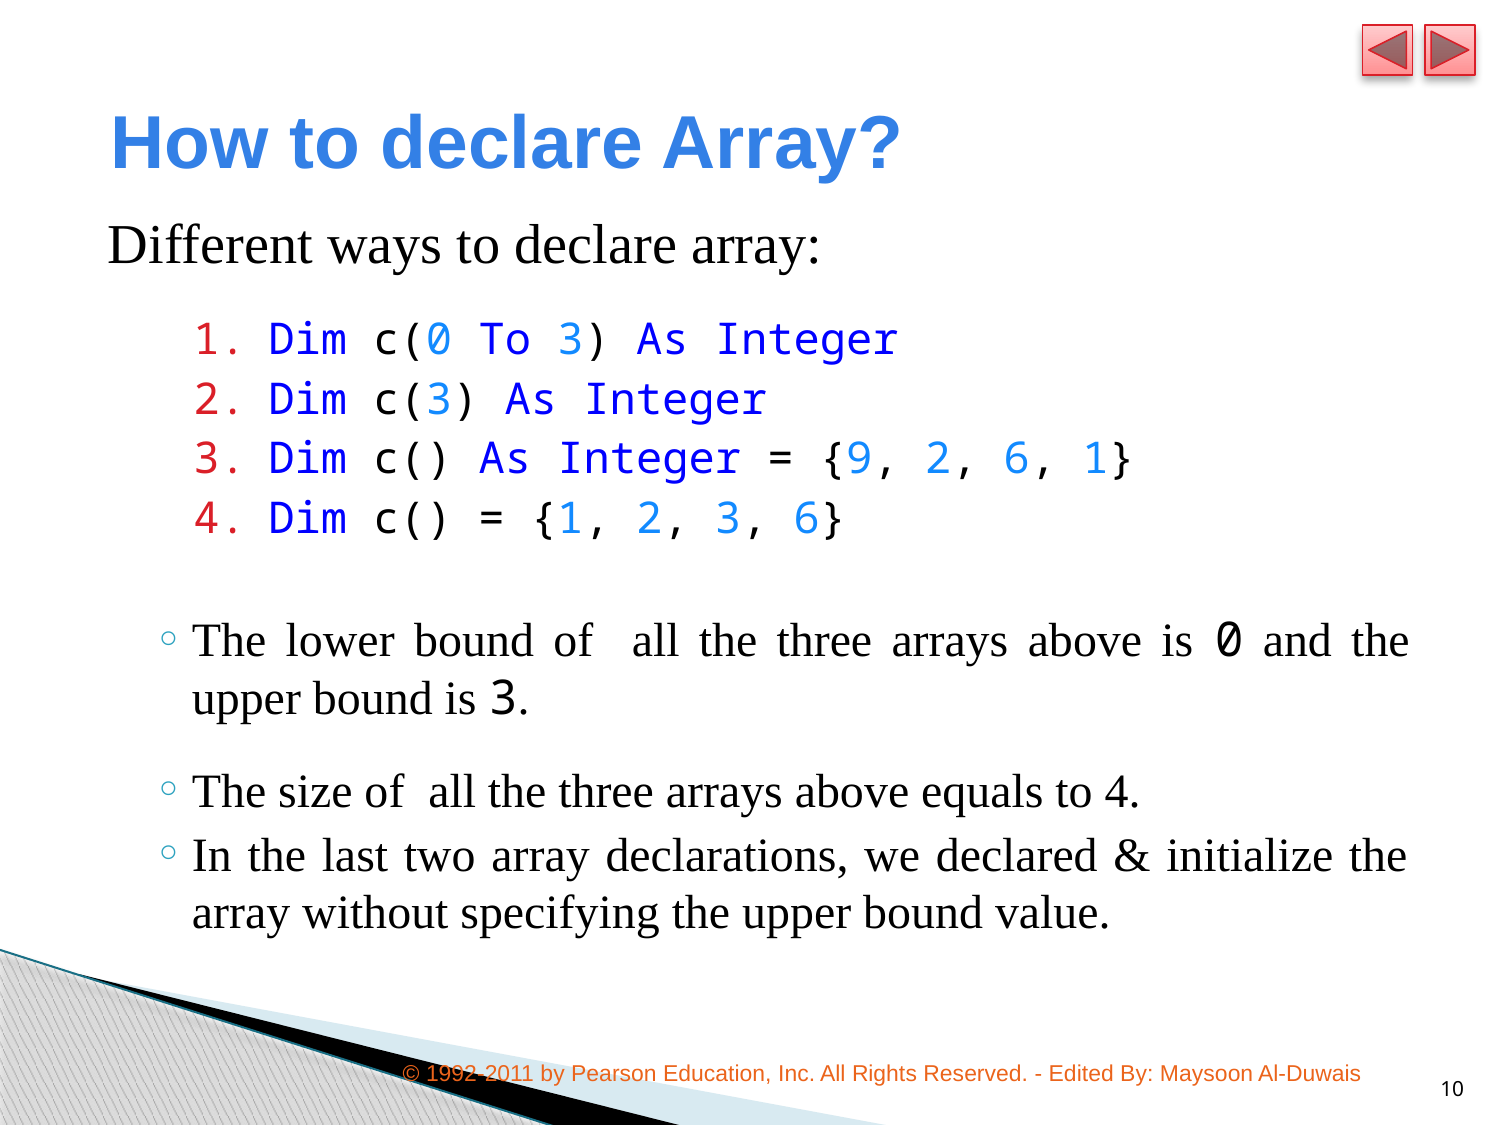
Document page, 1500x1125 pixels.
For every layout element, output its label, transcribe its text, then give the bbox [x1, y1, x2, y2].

footer © 1992-2011 by Pearson Education, Inc. All Rights Reserved. - Edited By: Maysoon Al-Duwais [387, 1051, 1418, 1112]
slide_number 10 [1418, 1051, 1479, 1112]
list Different ways to declare array: Dim c(0 To 3) As Integer Dim c(3) As Integer Dim c() As Integer = {9, 2, 6, 1} Dim c() = {1, 2, 3, 6} The lower bound of all the three arrays above is 0 and the upper bound is 3. The size of all the three arrays above equals to 4. In the last two array declarations, we declared & initialize the array without specifying the upper bound value. [74, 199, 1426, 943]
title How to declare Array? [75, 45, 1425, 199]
